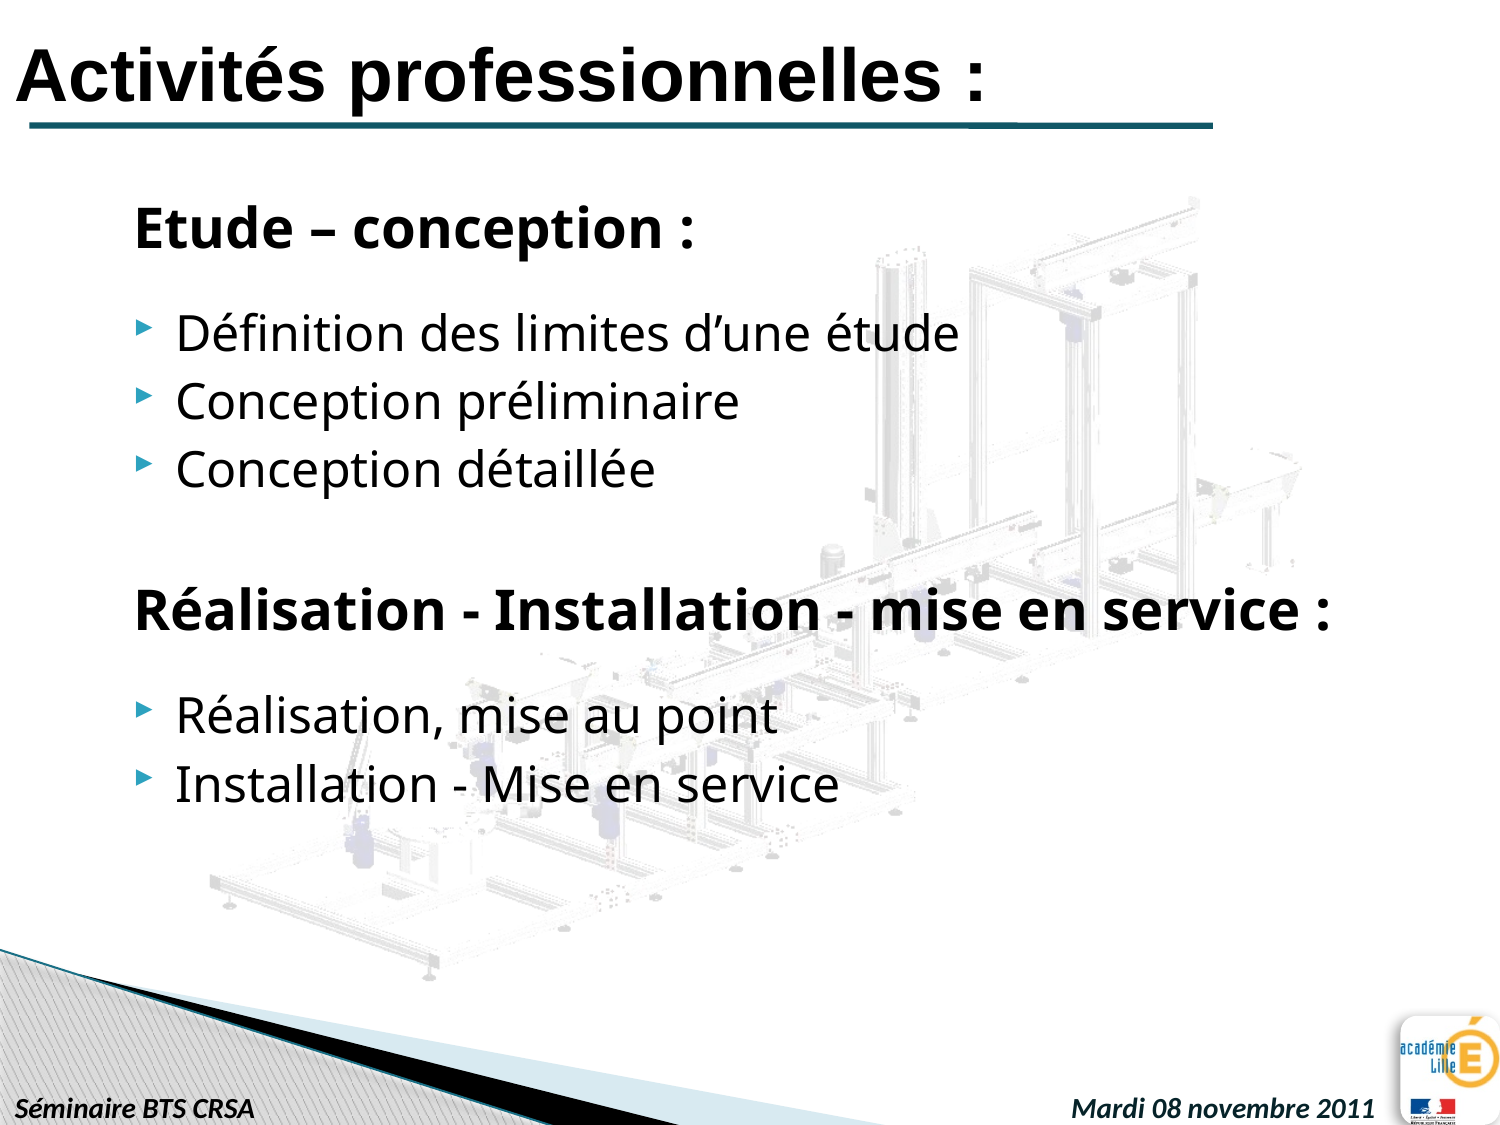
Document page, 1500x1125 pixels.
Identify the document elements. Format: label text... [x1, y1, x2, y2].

text_box Activités professionnelles : [0, 19, 1471, 126]
text_box Séminaire BTS CRSA Mardi 08 novembre 2011 [0, 1082, 1394, 1125]
picture [1400, 1015, 1500, 1125]
text_box Etude – conception : Définition des limites d’une étude Conception préliminaire Conception détaillée Réalisation - Installation - mise en service : Réalisation, mise au point Installation - Mise en service [100, 184, 1376, 941]
picture [200, 196, 1327, 988]
